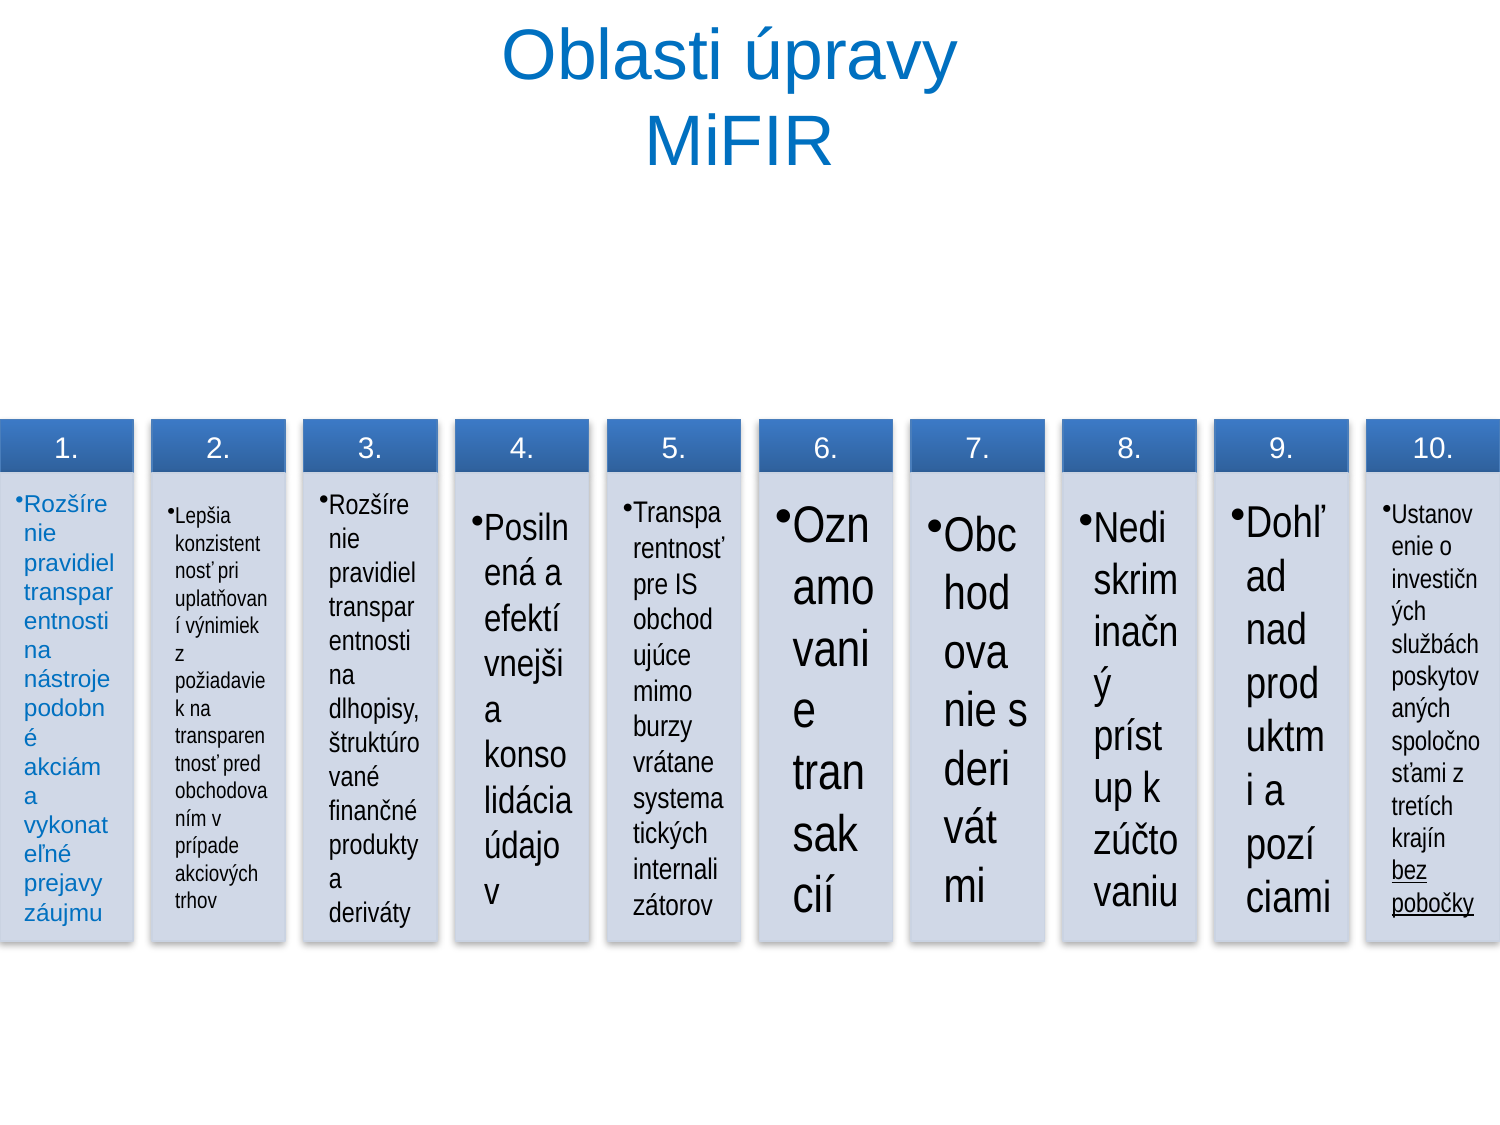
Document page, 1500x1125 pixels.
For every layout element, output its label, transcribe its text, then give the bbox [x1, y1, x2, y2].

title Oblasti úpravy MiFIR [64, 0, 1415, 171]
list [0, 172, 1500, 1125]
